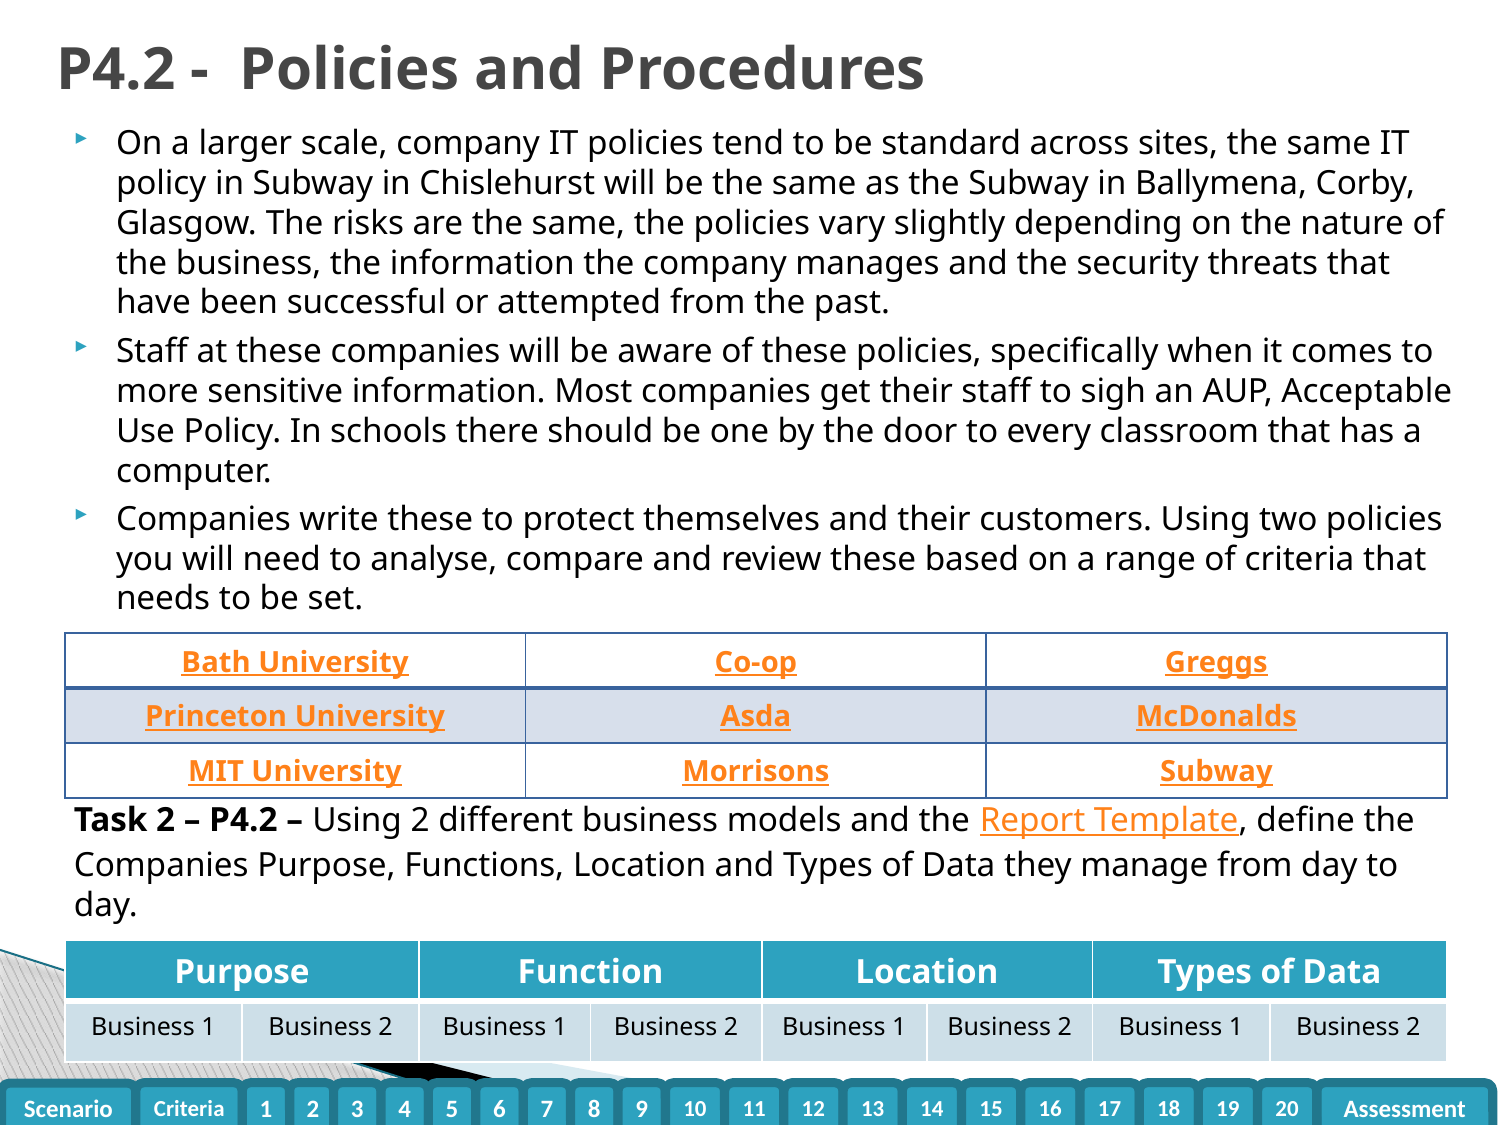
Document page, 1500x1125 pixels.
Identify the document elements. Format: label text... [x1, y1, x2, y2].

table_header Purpose [66, 941, 418, 998]
table_cell Business 2 [928, 1004, 1092, 1061]
table_cell Princeton University [66, 690, 525, 742]
table_cell Morrisons [526, 744, 985, 797]
table_cell Business 1 [763, 1004, 926, 1061]
table_cell Business 2 [1271, 1004, 1446, 1061]
title P4.2 - Policies and Procedures [41, 19, 1459, 114]
table_cell Business 2 [591, 1004, 761, 1061]
table_cell Business 2 [243, 1004, 418, 1061]
table_header Location [763, 941, 1092, 998]
table_header Bath University [66, 634, 525, 686]
table_cell Subway [987, 744, 1446, 797]
table_header Types of Data [1093, 941, 1446, 998]
table_cell Asda [526, 690, 985, 742]
table_cell Business 1 [1093, 1004, 1269, 1061]
table_cell McDonalds [987, 690, 1446, 742]
list On a larger scale, company IT policies tend to be standard across sites, the same IT policy in Subway in Chislehurst will be the same as the Subway in Ballymena, Corby, Glasgow. The risks are the same, the policies vary slightly depending on the nature of the business, the information the company manages and the security threats that have been successful or attempted from the past. Staff at these companies will be aware of these policies, specifically when it comes to more sensitive information. Most companies get their staff to sigh an AUP, Acceptable Use Policy. In schools there should be one by the door to every classroom that has a computer. Companies write these to protect themselves and their customers. Using two policies you will need to analyse, compare and review these based on a range of criteria that needs to be set. Task 2 – P4.2 – Using 2 different business models and the Report Template, define the Companies Purpose, Functions, Location and Types of Data they manage from day to day. [41, 113, 1471, 917]
table_header Co-op [526, 634, 985, 686]
table_cell MIT University [66, 744, 525, 797]
table_header Greggs [987, 634, 1446, 686]
table_cell Business 1 [420, 1004, 590, 1061]
table_cell Business 1 [66, 1004, 241, 1061]
table_header Function [420, 941, 761, 998]
